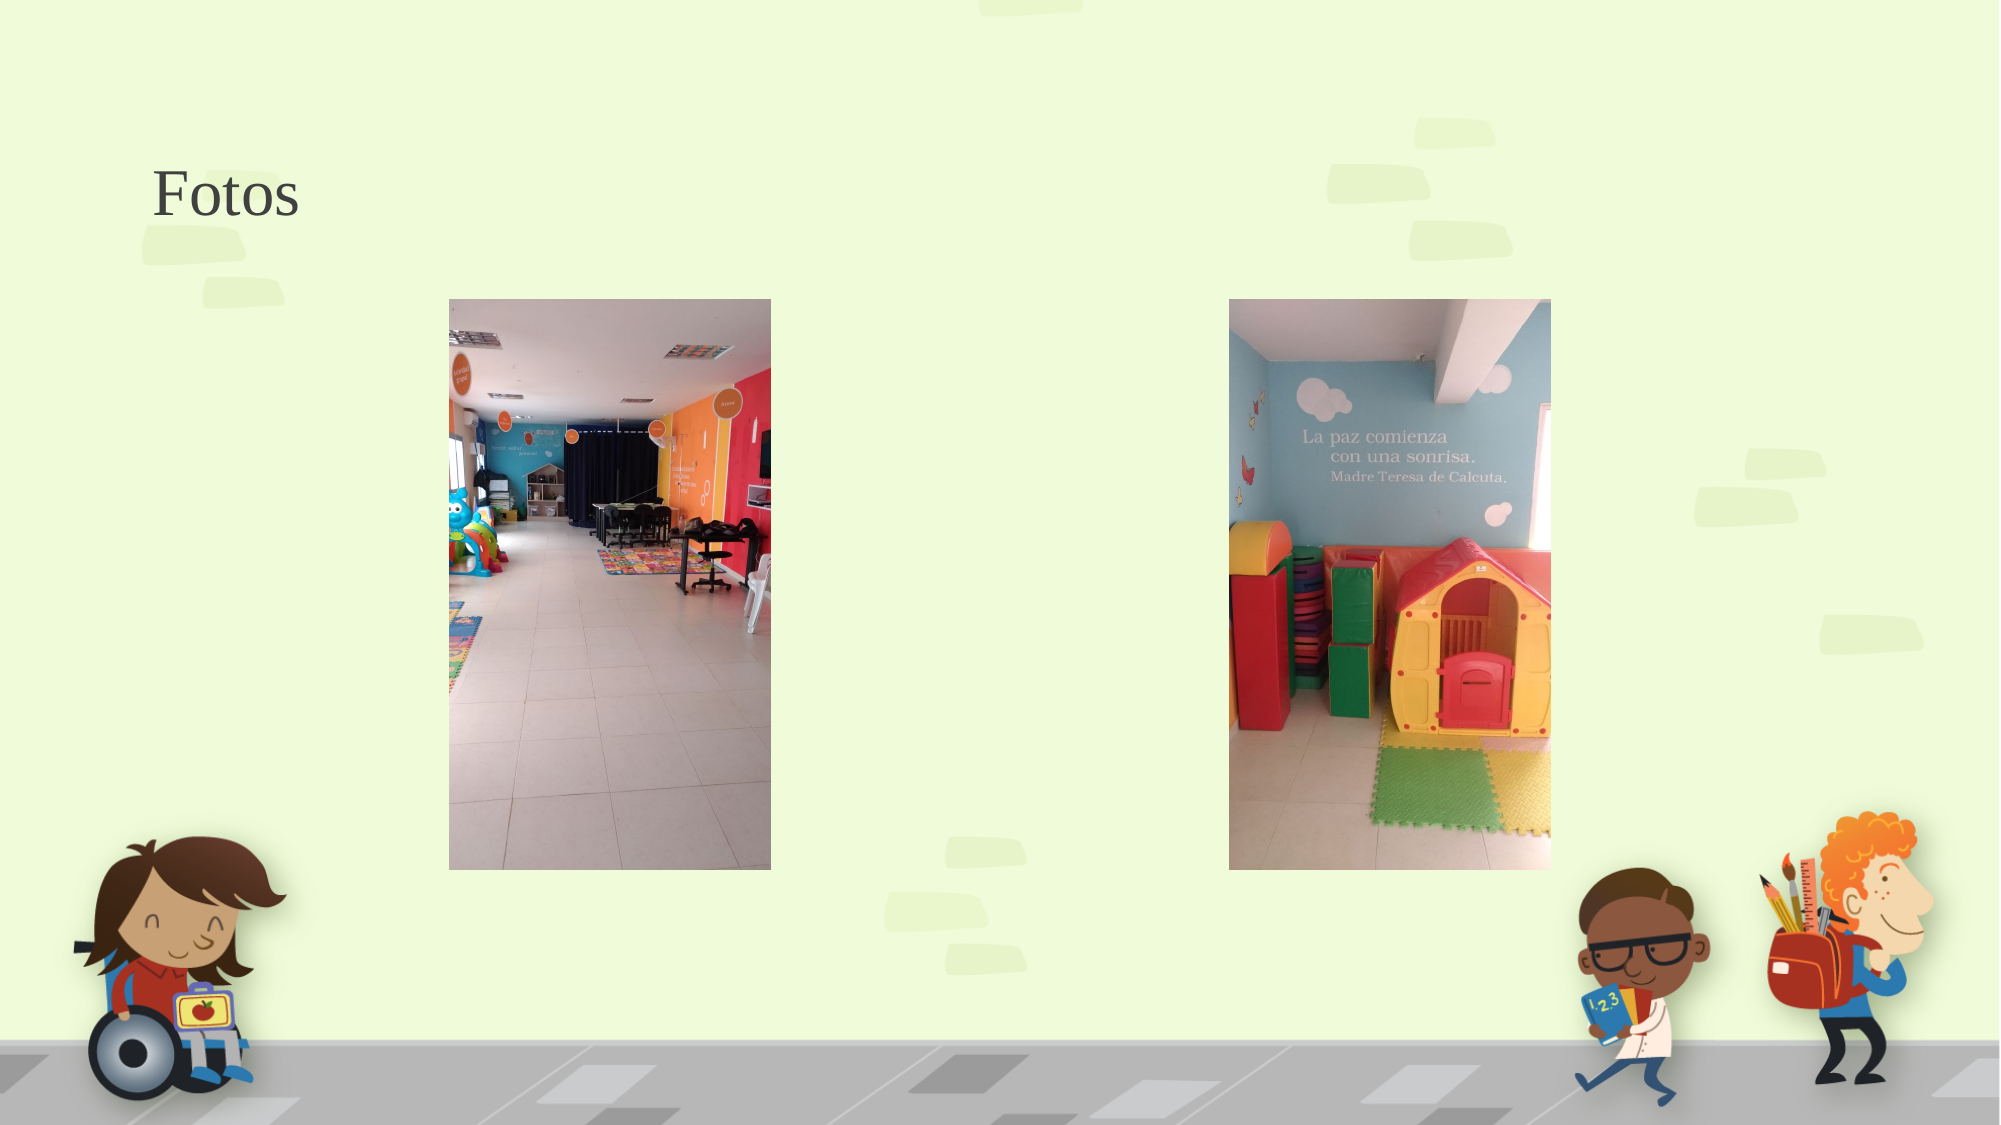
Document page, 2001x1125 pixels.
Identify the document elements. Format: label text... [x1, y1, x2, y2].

title Fotos [137, 59, 1750, 238]
picture [0, 0, 2000, 1125]
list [1229, 299, 1551, 870]
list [449, 299, 771, 870]
